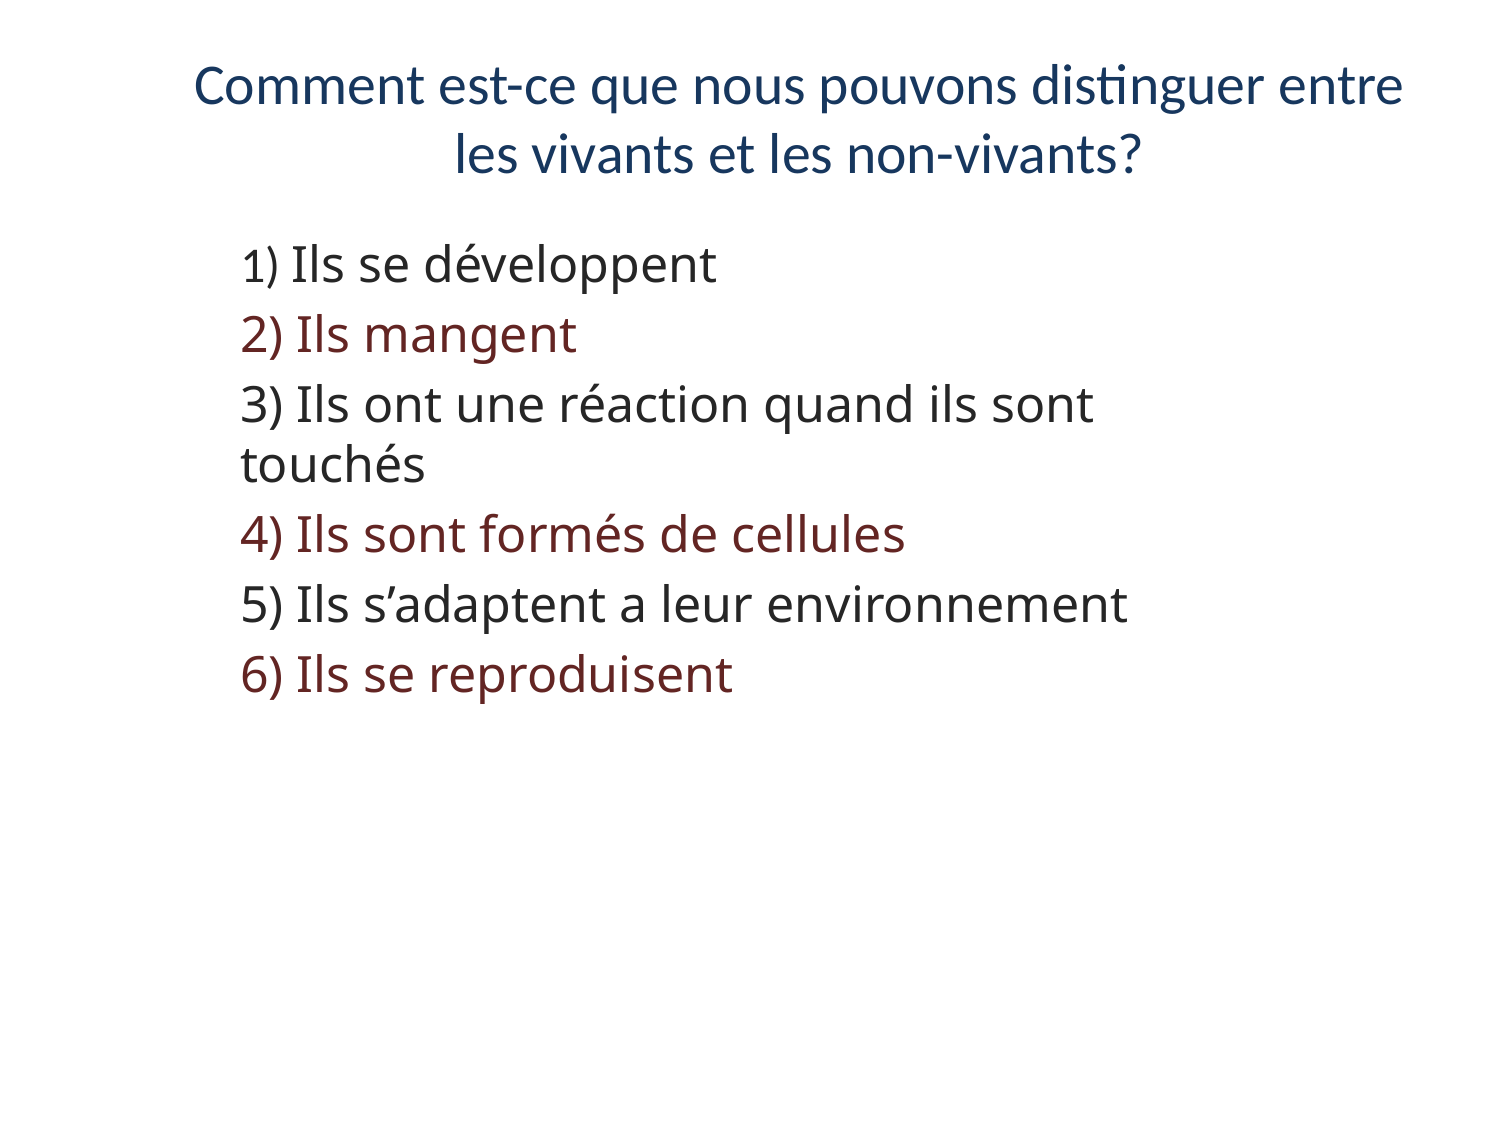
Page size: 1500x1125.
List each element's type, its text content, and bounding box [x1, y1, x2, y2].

title Comment est-ce que nous pouvons distinguer entre les vivants et les non-vivants? [162, 37, 1438, 279]
subtitle 1) Ils se développent 2) Ils mangent 3) Ils ont une réaction quand ils sont touchés 4) Ils sont formés de cellules 5) Ils s’adaptent a leur environnement 6) Ils se reproduisent [225, 224, 1275, 925]
